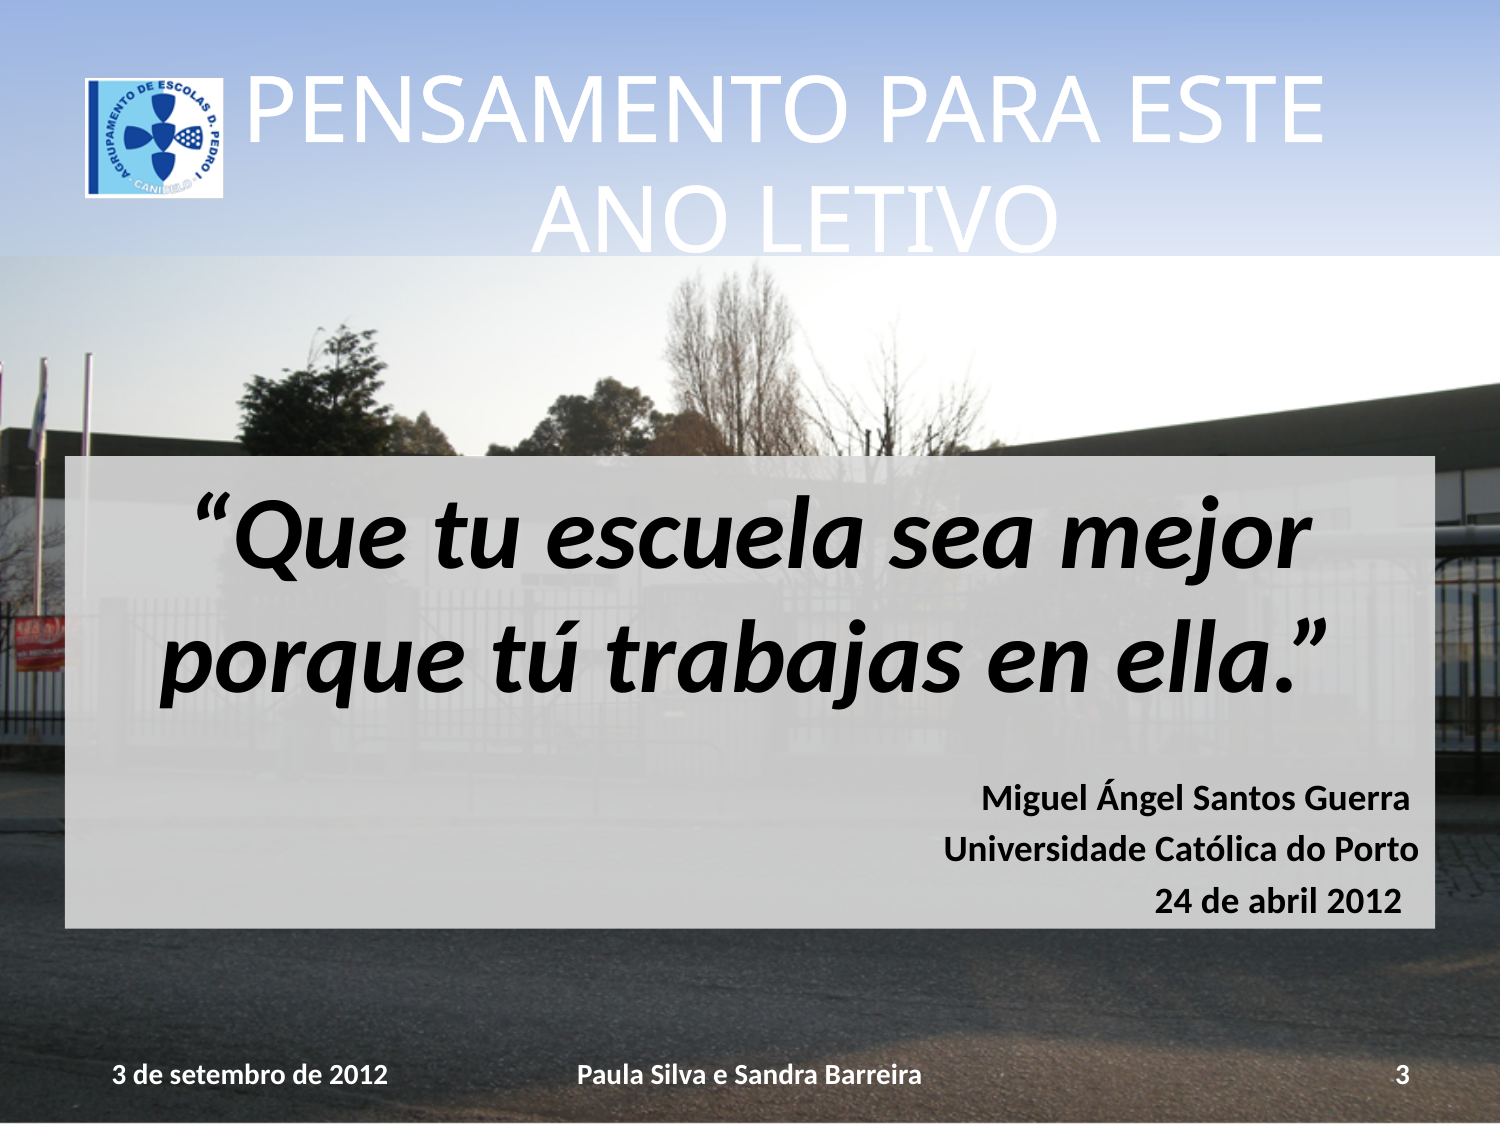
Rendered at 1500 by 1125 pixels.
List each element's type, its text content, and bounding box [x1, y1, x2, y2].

footer Paula Silva e Sandra Barreira [512, 1042, 988, 1103]
picture [85, 78, 159, 200]
list “Que tu escuela sea mejor porque tú trabajas en ella.” Miguel Ángel Santos Guerra Universidade Católica do Porto 24 de abril 2012 [64, 456, 1436, 929]
title Pensamento para este ano letivo [159, 42, 1435, 256]
slide_number 3 de setembro de 2012 [75, 1042, 425, 1103]
picture [0, 256, 1500, 1125]
slide_number 3 [1074, 1042, 1425, 1103]
